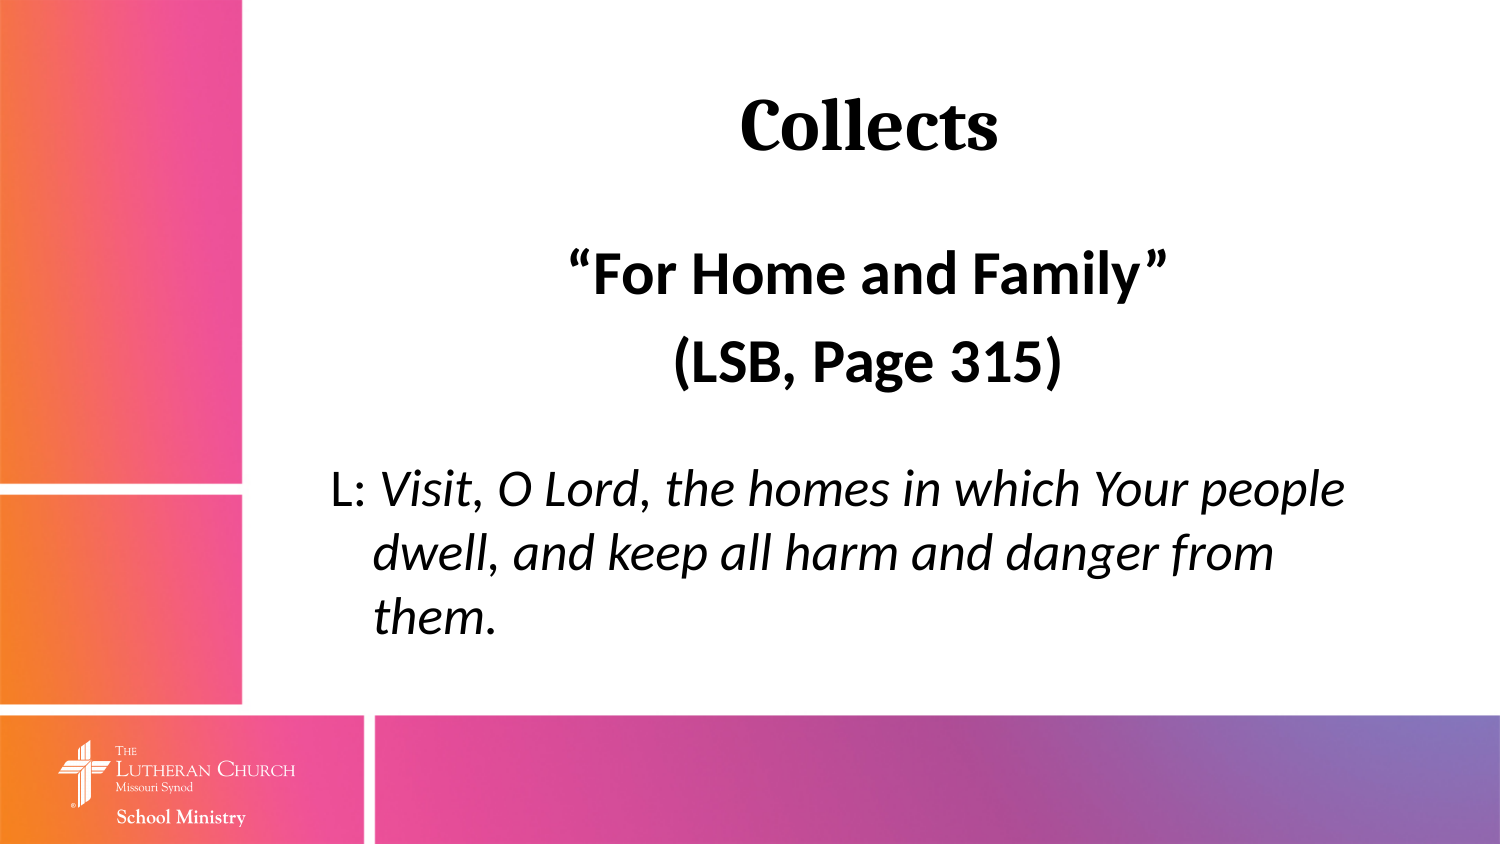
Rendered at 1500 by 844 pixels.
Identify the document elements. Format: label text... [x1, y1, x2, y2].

picture [0, 0, 1500, 844]
title Collects [318, 45, 1422, 208]
list “For Home and Family” (LSB, Page 315) L: Visit, O Lord, the homes in which Your people dwell, and keep all harm and danger from them. [315, 224, 1422, 688]
